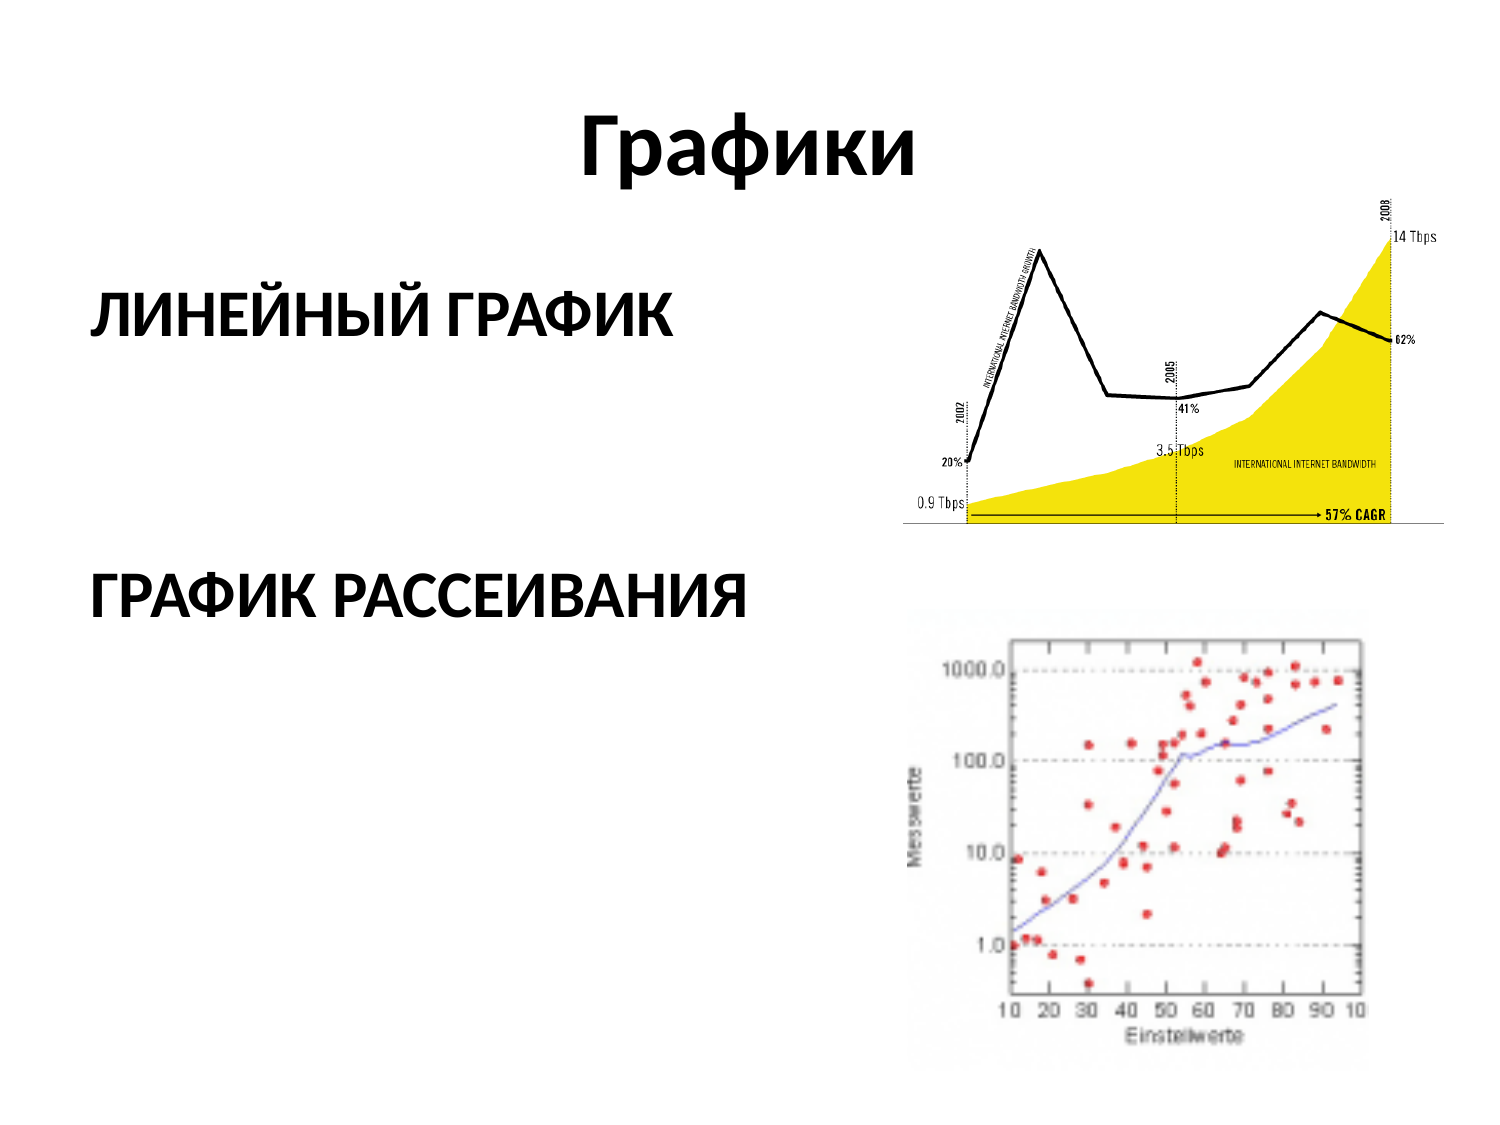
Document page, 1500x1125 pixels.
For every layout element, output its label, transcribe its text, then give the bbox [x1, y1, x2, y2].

picture [903, 196, 1444, 528]
picture [907, 609, 1369, 1071]
title Графики [75, 45, 1425, 233]
list ЛИНЕЙНЫЙ ГРАФИК ГРАФИК РАССЕИВАНИЯ [75, 262, 1425, 1005]
